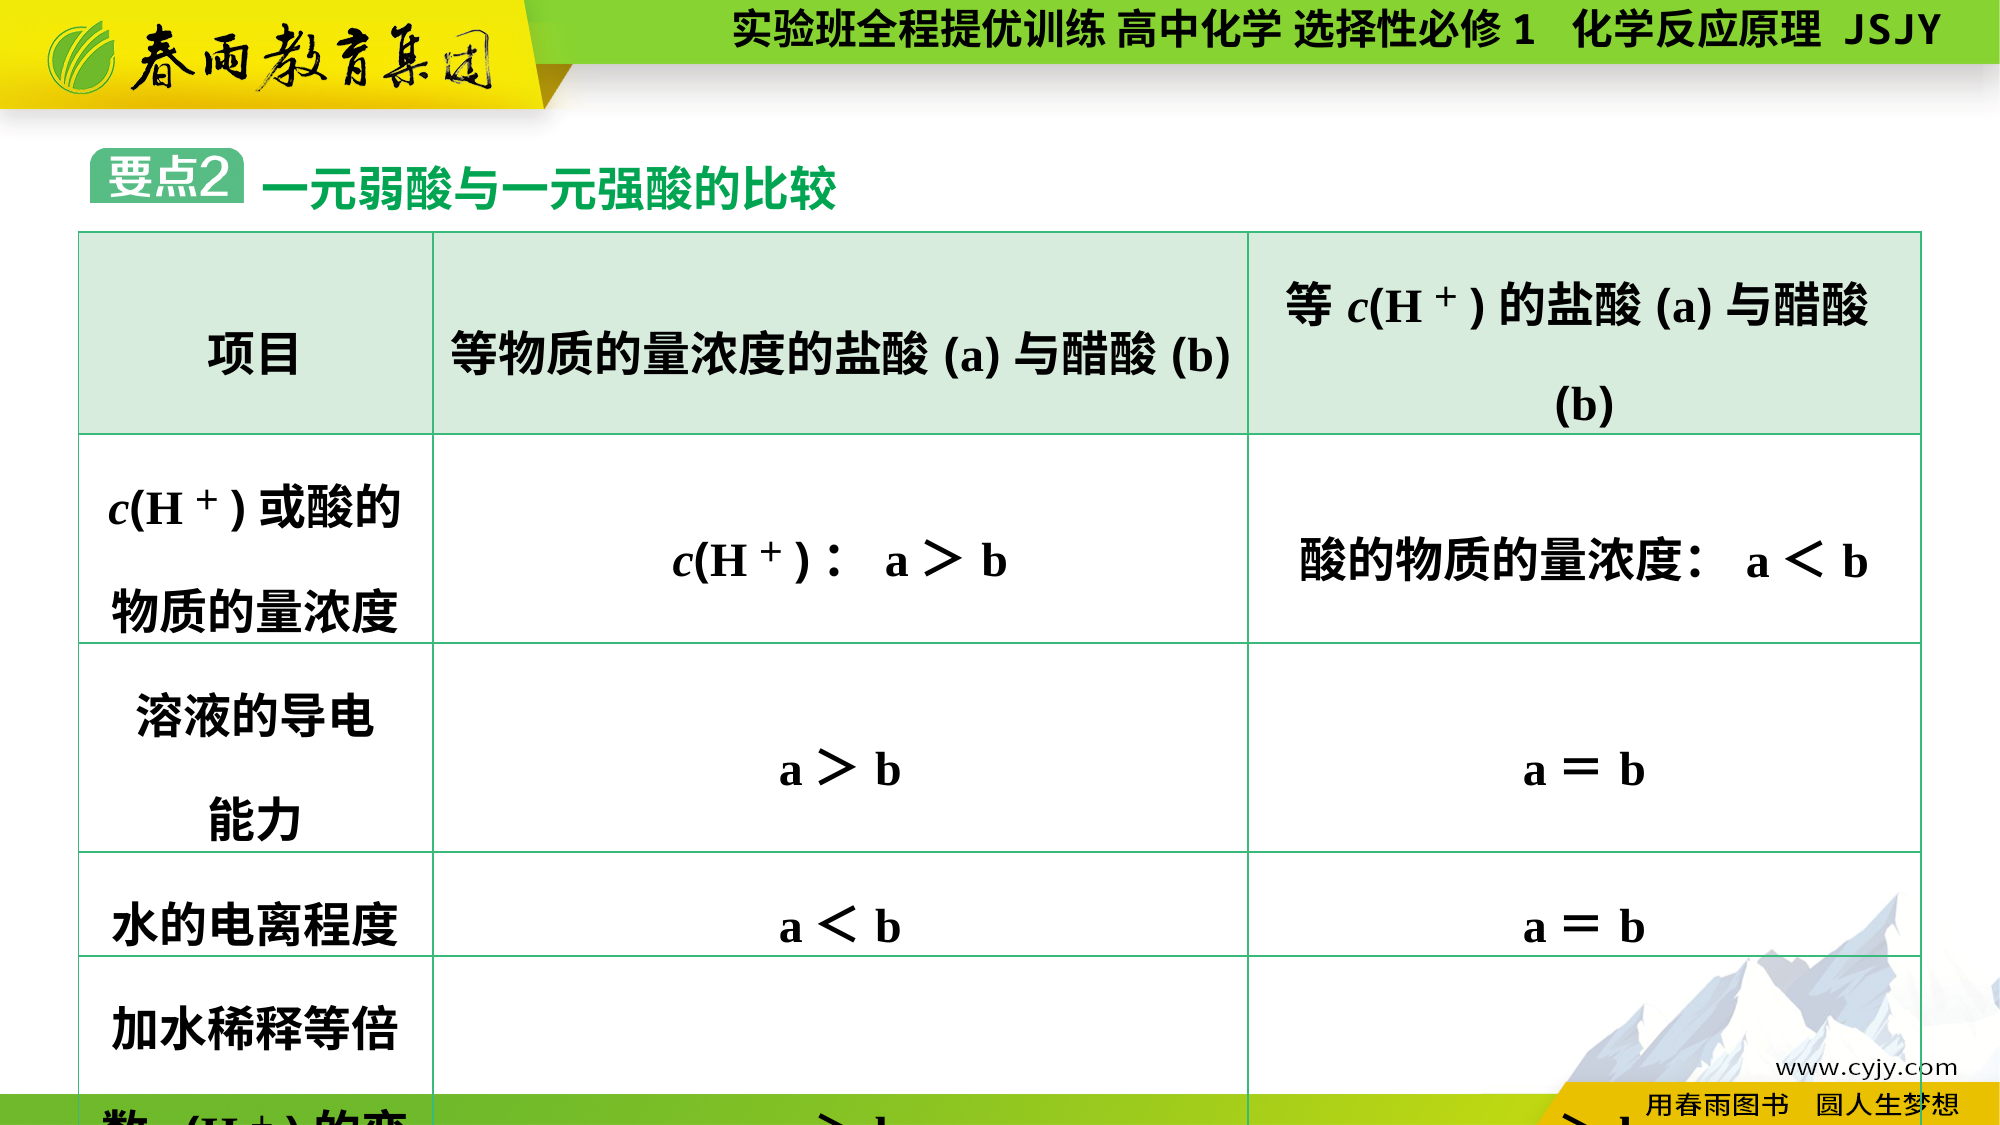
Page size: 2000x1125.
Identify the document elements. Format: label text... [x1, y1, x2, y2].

table_cell a＞b [434, 644, 1247, 851]
table_header 项目 [79, 233, 432, 433]
table_cell c(H＋)或酸的 物质的量浓度 [79, 435, 432, 642]
list 一元弱酸与一元强酸的比较 [59, 122, 1944, 217]
picture [0, 0, 2000, 1125]
table_cell a＜b [434, 853, 1247, 955]
table_cell c(H＋)：a＞b [434, 435, 1247, 642]
table_cell 水的电离程度 [79, 853, 432, 955]
table_cell a＞b [1249, 957, 1920, 1125]
table_cell 加水稀释等倍 数c(H＋)的变 化量 [79, 957, 432, 1125]
table_cell a＝b [1249, 853, 1920, 955]
table_cell a＞b [434, 957, 1247, 1125]
table_header 等c(H＋)的盐酸(a)与醋酸(b) [1249, 233, 1920, 433]
table_header 等物质的量浓度的盐酸(a)与醋酸(b) [434, 233, 1247, 433]
table_cell 溶液的导电 能力 [79, 644, 432, 851]
table_cell a＝b [1249, 644, 1920, 851]
table_cell 酸的物质的量浓度：a＜b [1249, 435, 1920, 642]
